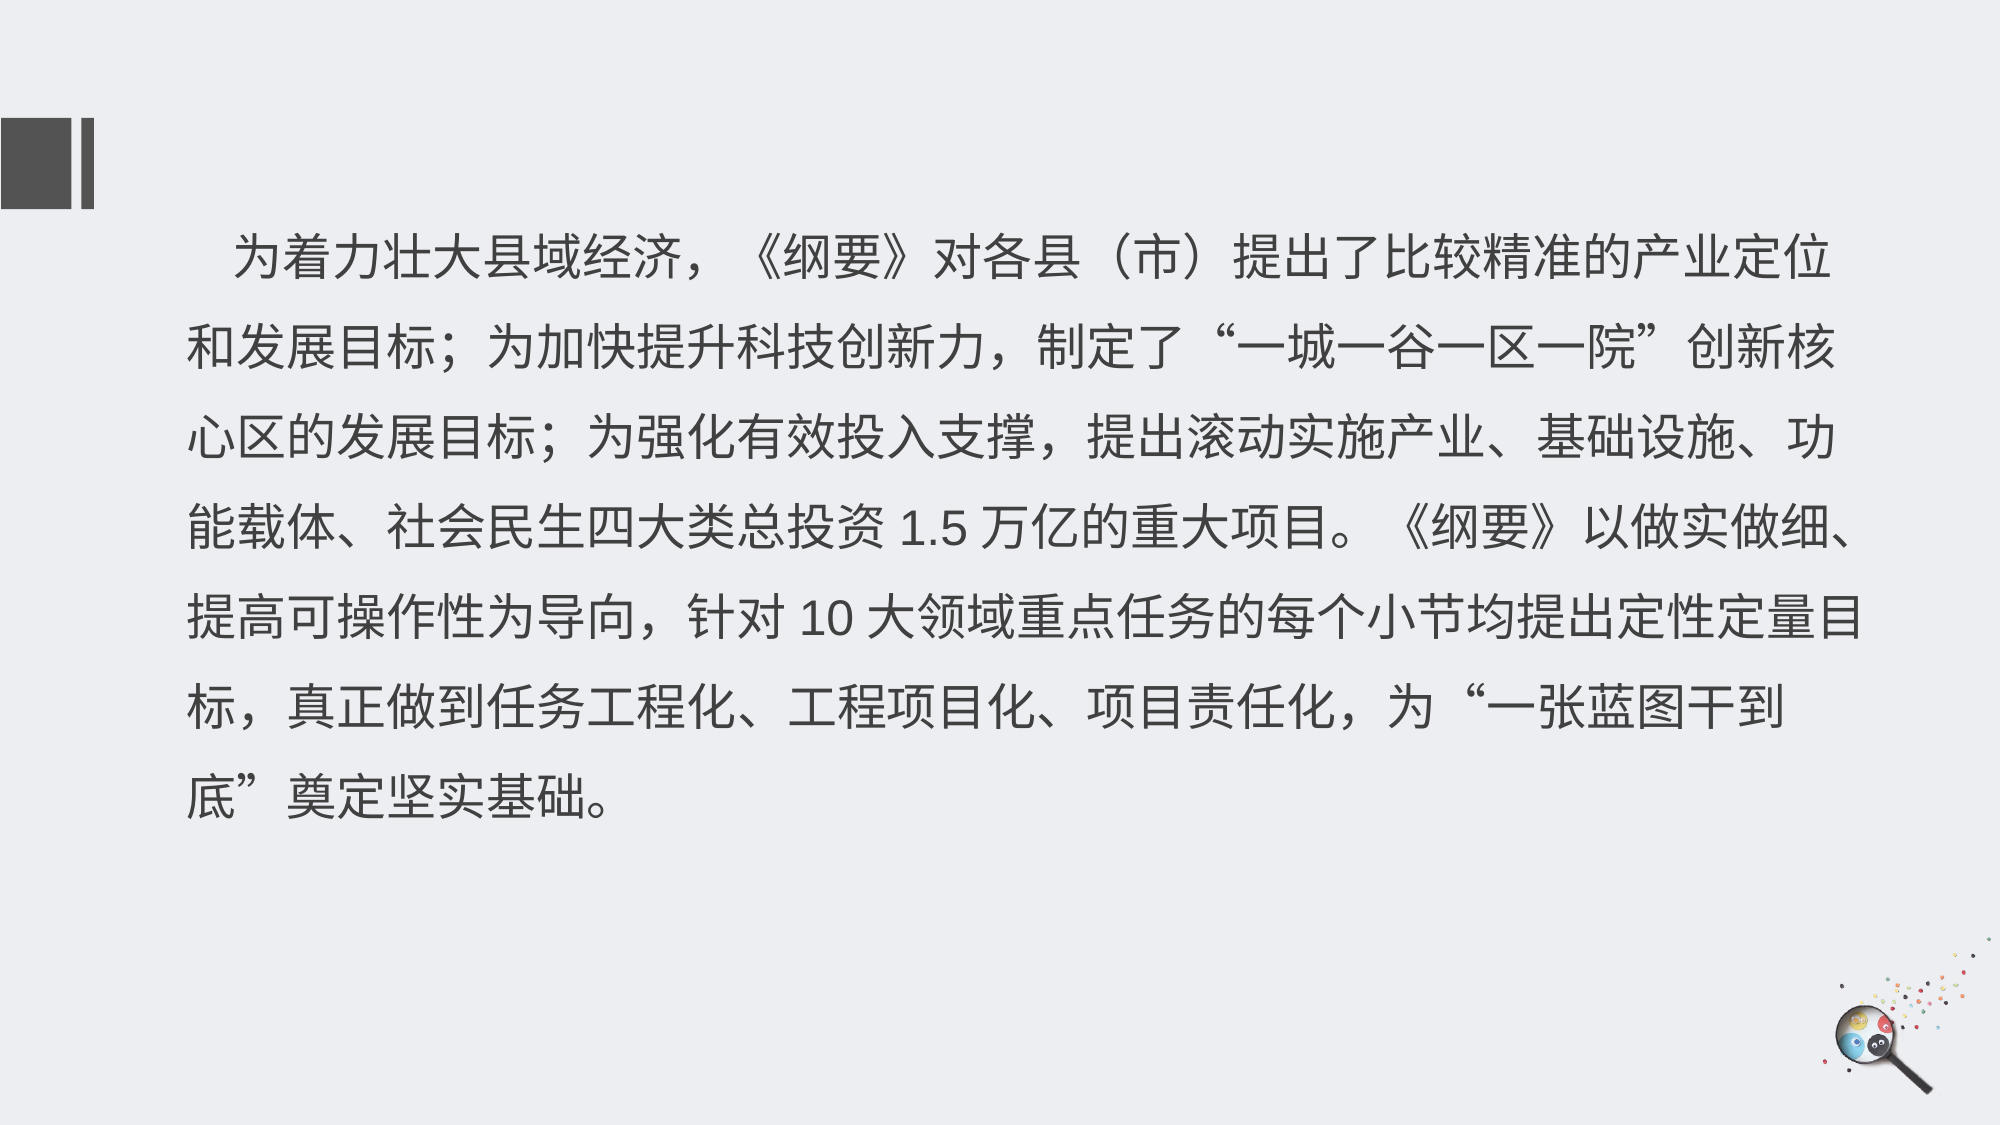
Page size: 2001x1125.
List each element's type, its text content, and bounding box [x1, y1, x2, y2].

picture [1808, 932, 1993, 1103]
list 为着力壮大县域经济，《纲要》对各县（市）提出了比较精准的产业定位和发展目标；为加快提升科技创新力，制定了“一城一谷一区一院”创新核心区的发展目标；为强化有效投入支撑，提出滚动实施产业、基础设施、功能载体、社会民生四大类总投资1.5万亿的重大项目。《纲要》以做实做细、提高可操作性为导向，针对10大领域重点任务的每个小节均提出定性定量目标，真正做到任务工程化、工程项目化、项目责任化，为“一张蓝图干到底”奠定坚实基础。 [172, 107, 1898, 1061]
